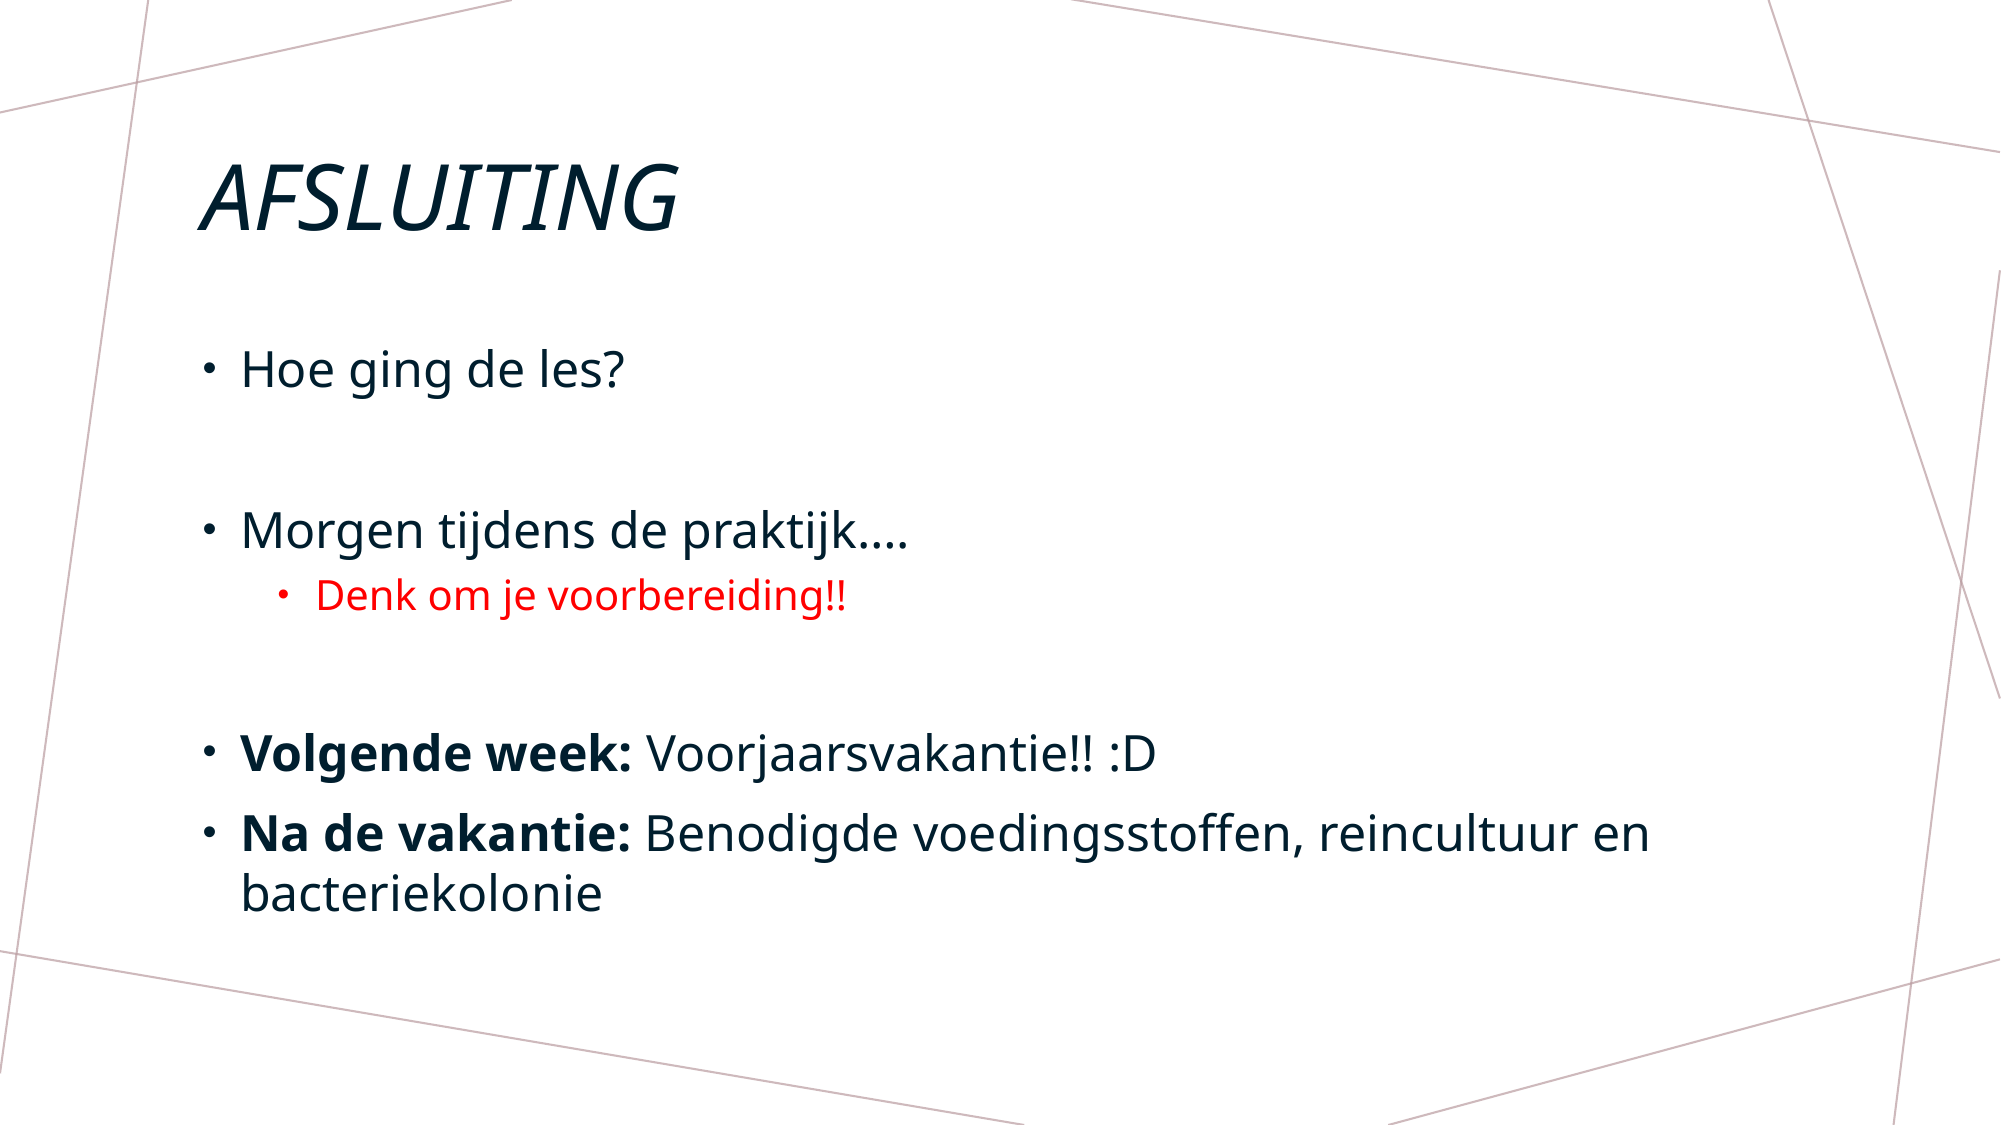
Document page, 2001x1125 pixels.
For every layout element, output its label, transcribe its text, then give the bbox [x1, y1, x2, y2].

list Hoe ging de les? Morgen tijdens de praktijk…. Denk om je voorbereiding!! Volgende week: Voorjaarsvakantie!! :D Na de vakantie: Benodigde voedingsstoffen, reincultuur en bacteriekolonie [187, 329, 1813, 990]
title Afsluiting [187, 87, 1813, 315]
